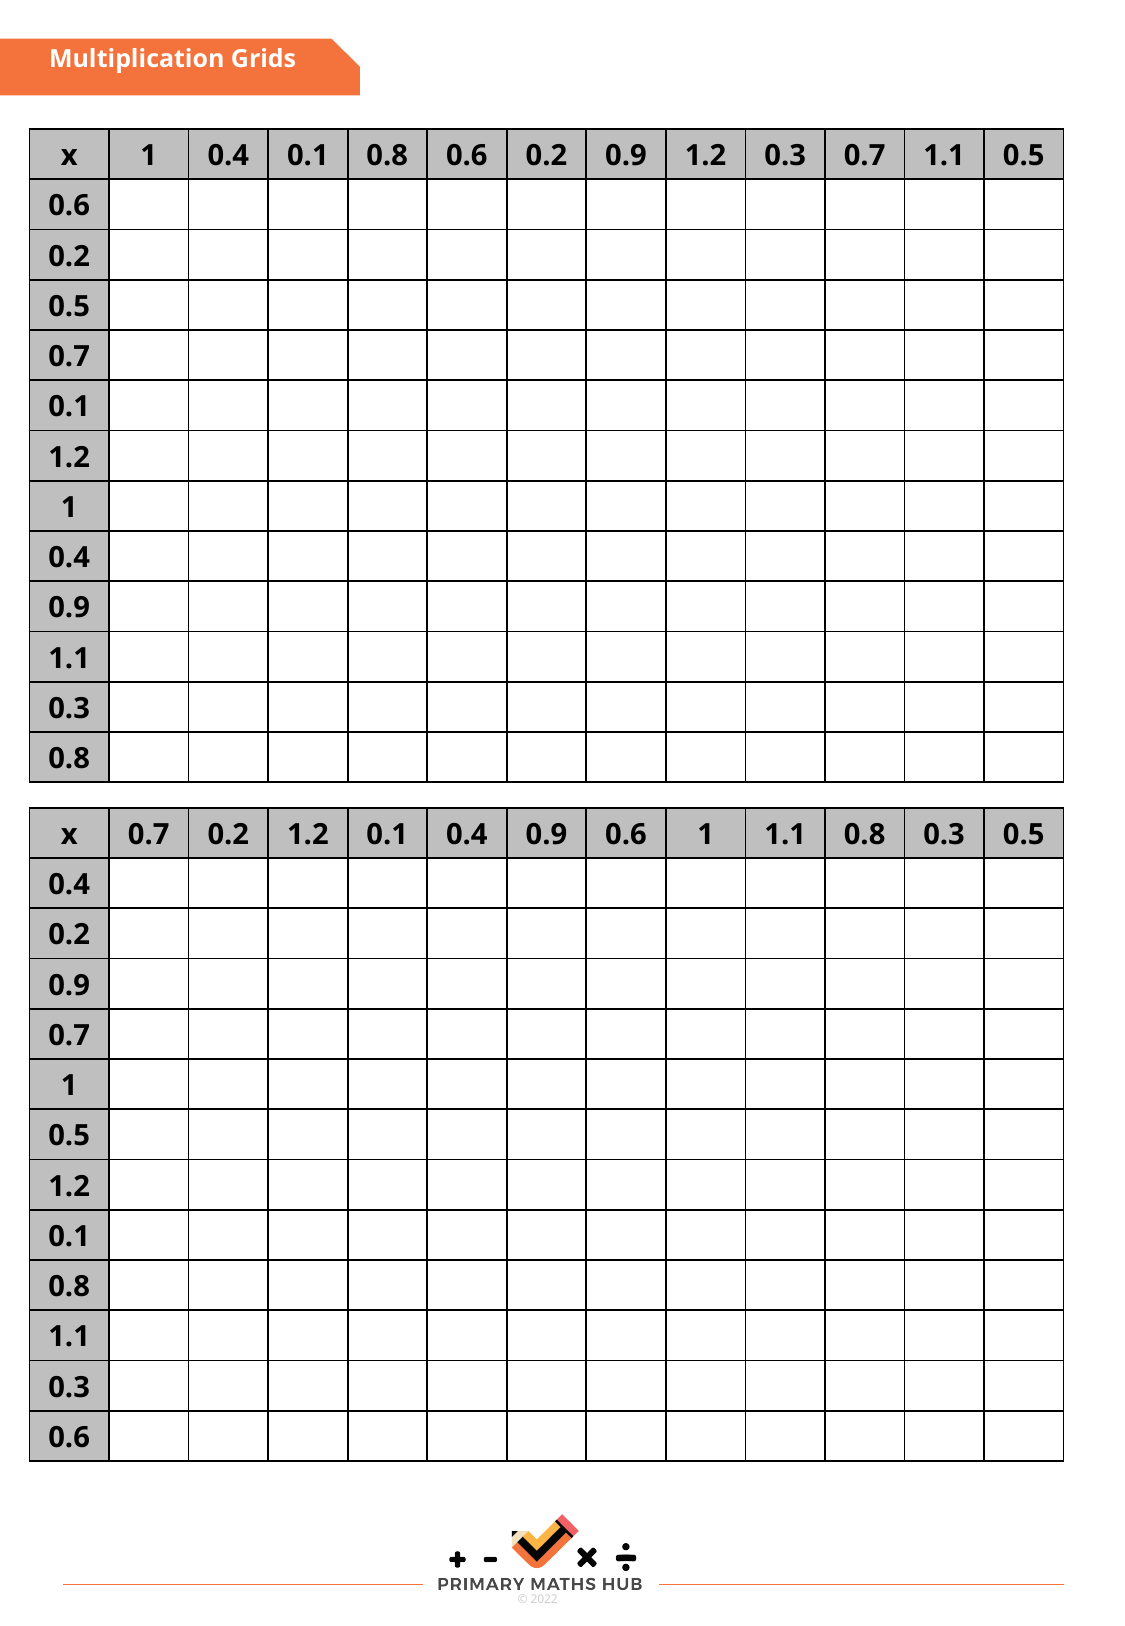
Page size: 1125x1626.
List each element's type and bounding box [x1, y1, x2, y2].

table_cell [985, 1211, 1063, 1259]
table_cell [269, 1110, 347, 1159]
table_cell [508, 180, 585, 229]
table_cell [905, 532, 983, 580]
table_cell [30, 482, 108, 530]
table_cell [905, 909, 983, 958]
table_cell [746, 1060, 824, 1108]
table_cell [587, 683, 665, 731]
table_cell [508, 733, 585, 781]
table_header [746, 130, 824, 178]
table_header [508, 809, 585, 857]
table_cell [269, 331, 347, 379]
table_cell [826, 281, 904, 329]
table_cell [508, 909, 585, 958]
table_cell [428, 1311, 506, 1360]
table_header [826, 130, 904, 178]
table_cell [985, 959, 1063, 1008]
table_cell [349, 1211, 426, 1259]
table_cell [826, 1261, 904, 1309]
table_cell [746, 1160, 824, 1209]
table_cell [508, 582, 585, 631]
table_cell [349, 281, 426, 329]
table_cell [587, 733, 665, 781]
table_cell [110, 331, 188, 379]
table_cell [189, 1110, 267, 1159]
table_cell [110, 582, 188, 631]
table_cell [189, 909, 267, 958]
table_cell [349, 431, 426, 480]
table_cell [349, 683, 426, 731]
table_header [985, 809, 1063, 857]
table_cell [746, 532, 824, 580]
table_cell [30, 331, 108, 379]
table_cell [905, 1412, 983, 1460]
table_cell [587, 1311, 665, 1360]
table_cell [826, 959, 904, 1008]
table_cell [428, 959, 506, 1008]
table_cell [746, 281, 824, 329]
table_cell [985, 281, 1063, 329]
table_cell [189, 733, 267, 781]
table_cell [905, 1160, 983, 1209]
table_cell [985, 733, 1063, 781]
table_cell [428, 1211, 506, 1259]
table_cell [985, 1160, 1063, 1209]
table_cell [905, 683, 983, 731]
table_cell [30, 582, 108, 631]
table_cell [667, 1311, 745, 1360]
table_cell [985, 180, 1063, 229]
table_cell [905, 482, 983, 530]
table_cell [349, 1110, 426, 1159]
table_cell [269, 1361, 347, 1410]
table_cell [508, 1261, 585, 1309]
table_cell [30, 1412, 108, 1460]
table_cell [110, 230, 188, 279]
table_cell [189, 1160, 267, 1209]
table_cell [667, 1361, 745, 1410]
table_cell [349, 1261, 426, 1309]
table_cell [667, 1060, 745, 1108]
table_header [905, 130, 983, 178]
table_cell [746, 582, 824, 631]
table_cell [985, 1361, 1063, 1410]
table_cell [508, 683, 585, 731]
table_cell [110, 959, 188, 1008]
table_cell [110, 859, 188, 907]
text_box [0, 37, 361, 97]
table_cell [349, 1010, 426, 1058]
table_cell [508, 632, 585, 681]
table_cell [30, 909, 108, 958]
table_cell [428, 1060, 506, 1108]
table_cell [746, 859, 824, 907]
table_cell [587, 632, 665, 681]
table_cell [905, 381, 983, 430]
table_cell [189, 1261, 267, 1309]
table_cell [826, 632, 904, 681]
table_cell [349, 909, 426, 958]
table_header [905, 809, 983, 857]
table_cell [269, 1060, 347, 1108]
table_cell [905, 180, 983, 229]
table_cell [508, 859, 585, 907]
table_cell [587, 959, 665, 1008]
table_cell [189, 959, 267, 1008]
table_cell [826, 482, 904, 530]
table_cell [667, 431, 745, 480]
table_cell [985, 1010, 1063, 1058]
table_cell [428, 683, 506, 731]
table_cell [110, 381, 188, 430]
table_cell [826, 1010, 904, 1058]
table_cell [189, 1010, 267, 1058]
table_cell [667, 381, 745, 430]
table_cell [746, 733, 824, 781]
table_header [667, 809, 745, 857]
table_cell [746, 431, 824, 480]
text_box [429, 1584, 646, 1614]
table_cell [189, 632, 267, 681]
table_cell [746, 959, 824, 1008]
table_cell [826, 859, 904, 907]
table_cell [746, 1261, 824, 1309]
table_cell [269, 1010, 347, 1058]
table_cell [110, 733, 188, 781]
table_cell [587, 1361, 665, 1410]
table_cell [269, 582, 347, 631]
table_cell [30, 1060, 108, 1108]
table_cell [110, 1160, 188, 1209]
table_cell [587, 859, 665, 907]
table_cell [428, 733, 506, 781]
table_cell [826, 733, 904, 781]
table_cell [30, 1361, 108, 1410]
table_cell [189, 431, 267, 480]
table_cell [985, 1110, 1063, 1159]
table_cell [428, 230, 506, 279]
table_cell [587, 180, 665, 229]
table_cell [826, 431, 904, 480]
table_cell [30, 1110, 108, 1159]
table_cell [667, 1160, 745, 1209]
table_cell [428, 431, 506, 480]
table_cell [985, 1060, 1063, 1108]
table_cell [110, 1261, 188, 1309]
table_cell [30, 632, 108, 681]
table_cell [746, 1311, 824, 1360]
table_cell [587, 1412, 665, 1460]
table_cell [30, 180, 108, 229]
table_cell [189, 381, 267, 430]
table_cell [826, 1211, 904, 1259]
table_cell [826, 180, 904, 229]
table_cell [189, 1211, 267, 1259]
table_cell [428, 281, 506, 329]
table_header [826, 809, 904, 857]
table_cell [508, 381, 585, 430]
table_cell [508, 1060, 585, 1108]
table_cell [110, 632, 188, 681]
table_cell [110, 281, 188, 329]
table_cell [985, 909, 1063, 958]
table_cell [746, 180, 824, 229]
table_cell [587, 281, 665, 329]
table_cell [905, 733, 983, 781]
table_cell [508, 1110, 585, 1159]
table_cell [349, 632, 426, 681]
table_header [508, 130, 585, 178]
table_cell [189, 482, 267, 530]
table_cell [110, 1211, 188, 1259]
table_cell [587, 331, 665, 379]
table_cell [905, 331, 983, 379]
table_cell [667, 1211, 745, 1259]
table_cell [349, 582, 426, 631]
table_header [349, 809, 426, 857]
table_header [746, 809, 824, 857]
table_cell [826, 381, 904, 430]
table_cell [110, 1361, 188, 1410]
table_cell [667, 1110, 745, 1159]
table_cell [826, 230, 904, 279]
table_cell [30, 431, 108, 480]
table_cell [667, 532, 745, 580]
table_cell [110, 1060, 188, 1108]
table_cell [667, 632, 745, 681]
table_cell [587, 582, 665, 631]
table_cell [269, 532, 347, 580]
table_cell [428, 909, 506, 958]
table_cell [508, 1160, 585, 1209]
table_cell [30, 1211, 108, 1259]
table_cell [905, 1110, 983, 1159]
table_cell [746, 230, 824, 279]
table_header [189, 809, 267, 857]
table_header [985, 130, 1063, 178]
table_cell [30, 683, 108, 731]
table_cell [746, 1412, 824, 1460]
table_cell [110, 683, 188, 731]
table_cell [269, 683, 347, 731]
table_cell [508, 532, 585, 580]
table_cell [269, 1160, 347, 1209]
table_cell [349, 230, 426, 279]
table_cell [189, 1311, 267, 1360]
table_cell [189, 532, 267, 580]
table_cell [189, 683, 267, 731]
table_cell [746, 1110, 824, 1159]
table_cell [349, 1060, 426, 1108]
table_cell [269, 632, 347, 681]
table_cell [30, 859, 108, 907]
table_cell [985, 683, 1063, 731]
table_cell [508, 1412, 585, 1460]
table_cell [269, 859, 347, 907]
table_cell [189, 331, 267, 379]
table_cell [905, 281, 983, 329]
table_cell [110, 1010, 188, 1058]
table_cell [667, 859, 745, 907]
table_cell [428, 1110, 506, 1159]
table_cell [587, 1211, 665, 1259]
table_cell [269, 281, 347, 329]
table_header [587, 809, 665, 857]
table_cell [905, 959, 983, 1008]
table_cell [826, 331, 904, 379]
table_cell [826, 909, 904, 958]
table_cell [826, 1110, 904, 1159]
table_cell [269, 733, 347, 781]
table_cell [110, 1110, 188, 1159]
table_cell [905, 1361, 983, 1410]
table_cell [110, 431, 188, 480]
table_cell [428, 1361, 506, 1410]
table_cell [667, 180, 745, 229]
table_header [428, 809, 506, 857]
table_cell [349, 1412, 426, 1460]
table_cell [905, 1211, 983, 1259]
table_cell [110, 180, 188, 229]
table_cell [746, 381, 824, 430]
table_cell [826, 683, 904, 731]
table_cell [269, 180, 347, 229]
table_cell [905, 1311, 983, 1360]
table_cell [826, 1361, 904, 1410]
table_cell [985, 859, 1063, 907]
table_cell [667, 1010, 745, 1058]
table_cell [587, 909, 665, 958]
table_cell [110, 909, 188, 958]
table_cell [349, 1160, 426, 1209]
table_cell [985, 532, 1063, 580]
table_cell [30, 230, 108, 279]
table_cell [667, 281, 745, 329]
table_cell [508, 331, 585, 379]
table_cell [269, 909, 347, 958]
table_cell [587, 230, 665, 279]
table_cell [985, 632, 1063, 681]
table_header [269, 130, 347, 178]
table_cell [110, 482, 188, 530]
table_cell [508, 431, 585, 480]
table_cell [349, 859, 426, 907]
table_cell [905, 859, 983, 907]
table_cell [189, 1361, 267, 1410]
table_cell [905, 632, 983, 681]
table_cell [508, 1311, 585, 1360]
table_cell [269, 1211, 347, 1259]
table_cell [30, 1261, 108, 1309]
table_header [428, 130, 506, 178]
table_cell [508, 1211, 585, 1259]
table_header [30, 130, 108, 178]
table_cell [269, 431, 347, 480]
table_cell [428, 1412, 506, 1460]
table_cell [985, 1261, 1063, 1309]
table_cell [30, 1160, 108, 1209]
table_cell [189, 1060, 267, 1108]
table_cell [428, 381, 506, 430]
table_cell [746, 909, 824, 958]
table_cell [587, 1261, 665, 1309]
table_cell [189, 859, 267, 907]
table_cell [189, 582, 267, 631]
table_cell [667, 1412, 745, 1460]
table_cell [189, 1412, 267, 1460]
table_cell [30, 733, 108, 781]
table_cell [269, 230, 347, 279]
table_cell [428, 582, 506, 631]
table_cell [905, 431, 983, 480]
table_cell [349, 331, 426, 379]
table_cell [508, 281, 585, 329]
table_cell [905, 1261, 983, 1309]
table_cell [667, 909, 745, 958]
table_cell [508, 482, 585, 530]
table_header [30, 809, 108, 857]
table_cell [746, 331, 824, 379]
table_cell [189, 230, 267, 279]
table_cell [110, 532, 188, 580]
table_cell [110, 1412, 188, 1460]
table_cell [587, 532, 665, 580]
table_cell [826, 532, 904, 580]
table_cell [985, 582, 1063, 631]
table_cell [269, 1261, 347, 1309]
table_cell [428, 482, 506, 530]
table_header [667, 130, 745, 178]
table_cell [587, 1160, 665, 1209]
table_cell [189, 281, 267, 329]
table_cell [826, 1060, 904, 1108]
table_cell [905, 582, 983, 631]
table_cell [30, 959, 108, 1008]
table_header [110, 809, 188, 857]
table_cell [985, 1412, 1063, 1460]
table_cell [985, 230, 1063, 279]
table_cell [428, 859, 506, 907]
table_cell [667, 482, 745, 530]
table_cell [349, 733, 426, 781]
table_header [269, 809, 347, 857]
table_cell [985, 1311, 1063, 1360]
table_header [110, 130, 188, 178]
table_cell [667, 331, 745, 379]
table_cell [30, 532, 108, 580]
table_cell [826, 1311, 904, 1360]
table_cell [985, 331, 1063, 379]
table_cell [746, 1211, 824, 1259]
table_cell [905, 230, 983, 279]
table_cell [826, 1160, 904, 1209]
table_cell [428, 180, 506, 229]
table_cell [746, 1010, 824, 1058]
table_cell [269, 1412, 347, 1460]
table_cell [30, 381, 108, 430]
table_cell [746, 1361, 824, 1410]
table_cell [269, 482, 347, 530]
table_cell [667, 582, 745, 631]
table_cell [428, 632, 506, 681]
table_cell [587, 431, 665, 480]
table_cell [667, 1261, 745, 1309]
table_header [349, 130, 426, 178]
table_cell [587, 1060, 665, 1108]
table_header [587, 130, 665, 178]
table_cell [826, 1412, 904, 1460]
table_cell [587, 1010, 665, 1058]
table_cell [349, 381, 426, 430]
table_cell [30, 1311, 108, 1360]
table_cell [349, 180, 426, 229]
table_cell [587, 381, 665, 430]
table_cell [428, 532, 506, 580]
table_cell [349, 1311, 426, 1360]
table_cell [508, 230, 585, 279]
table_cell [189, 180, 267, 229]
table_cell [269, 959, 347, 1008]
picture [432, 1512, 648, 1597]
table_cell [985, 482, 1063, 530]
table_cell [667, 733, 745, 781]
table_cell [667, 683, 745, 731]
table_header [189, 130, 267, 178]
table_cell [746, 683, 824, 731]
table_cell [587, 1110, 665, 1159]
table_cell [826, 582, 904, 631]
table_cell [508, 1010, 585, 1058]
table_cell [428, 1261, 506, 1309]
table_cell [30, 281, 108, 329]
table_cell [349, 482, 426, 530]
table_cell [667, 230, 745, 279]
table_cell [349, 532, 426, 580]
table_cell [587, 482, 665, 530]
table_cell [667, 959, 745, 1008]
table_cell [905, 1060, 983, 1108]
table_cell [349, 959, 426, 1008]
table_cell [428, 331, 506, 379]
table_cell [110, 1311, 188, 1360]
table_cell [508, 959, 585, 1008]
table_cell [905, 1010, 983, 1058]
table_cell [269, 1311, 347, 1360]
table_cell [746, 482, 824, 530]
table_cell [30, 1010, 108, 1058]
table_cell [428, 1160, 506, 1209]
table_cell [269, 381, 347, 430]
table_cell [746, 632, 824, 681]
table_cell [985, 431, 1063, 480]
table_cell [508, 1361, 585, 1410]
table_cell [349, 1361, 426, 1410]
table_cell [985, 381, 1063, 430]
table_cell [428, 1010, 506, 1058]
